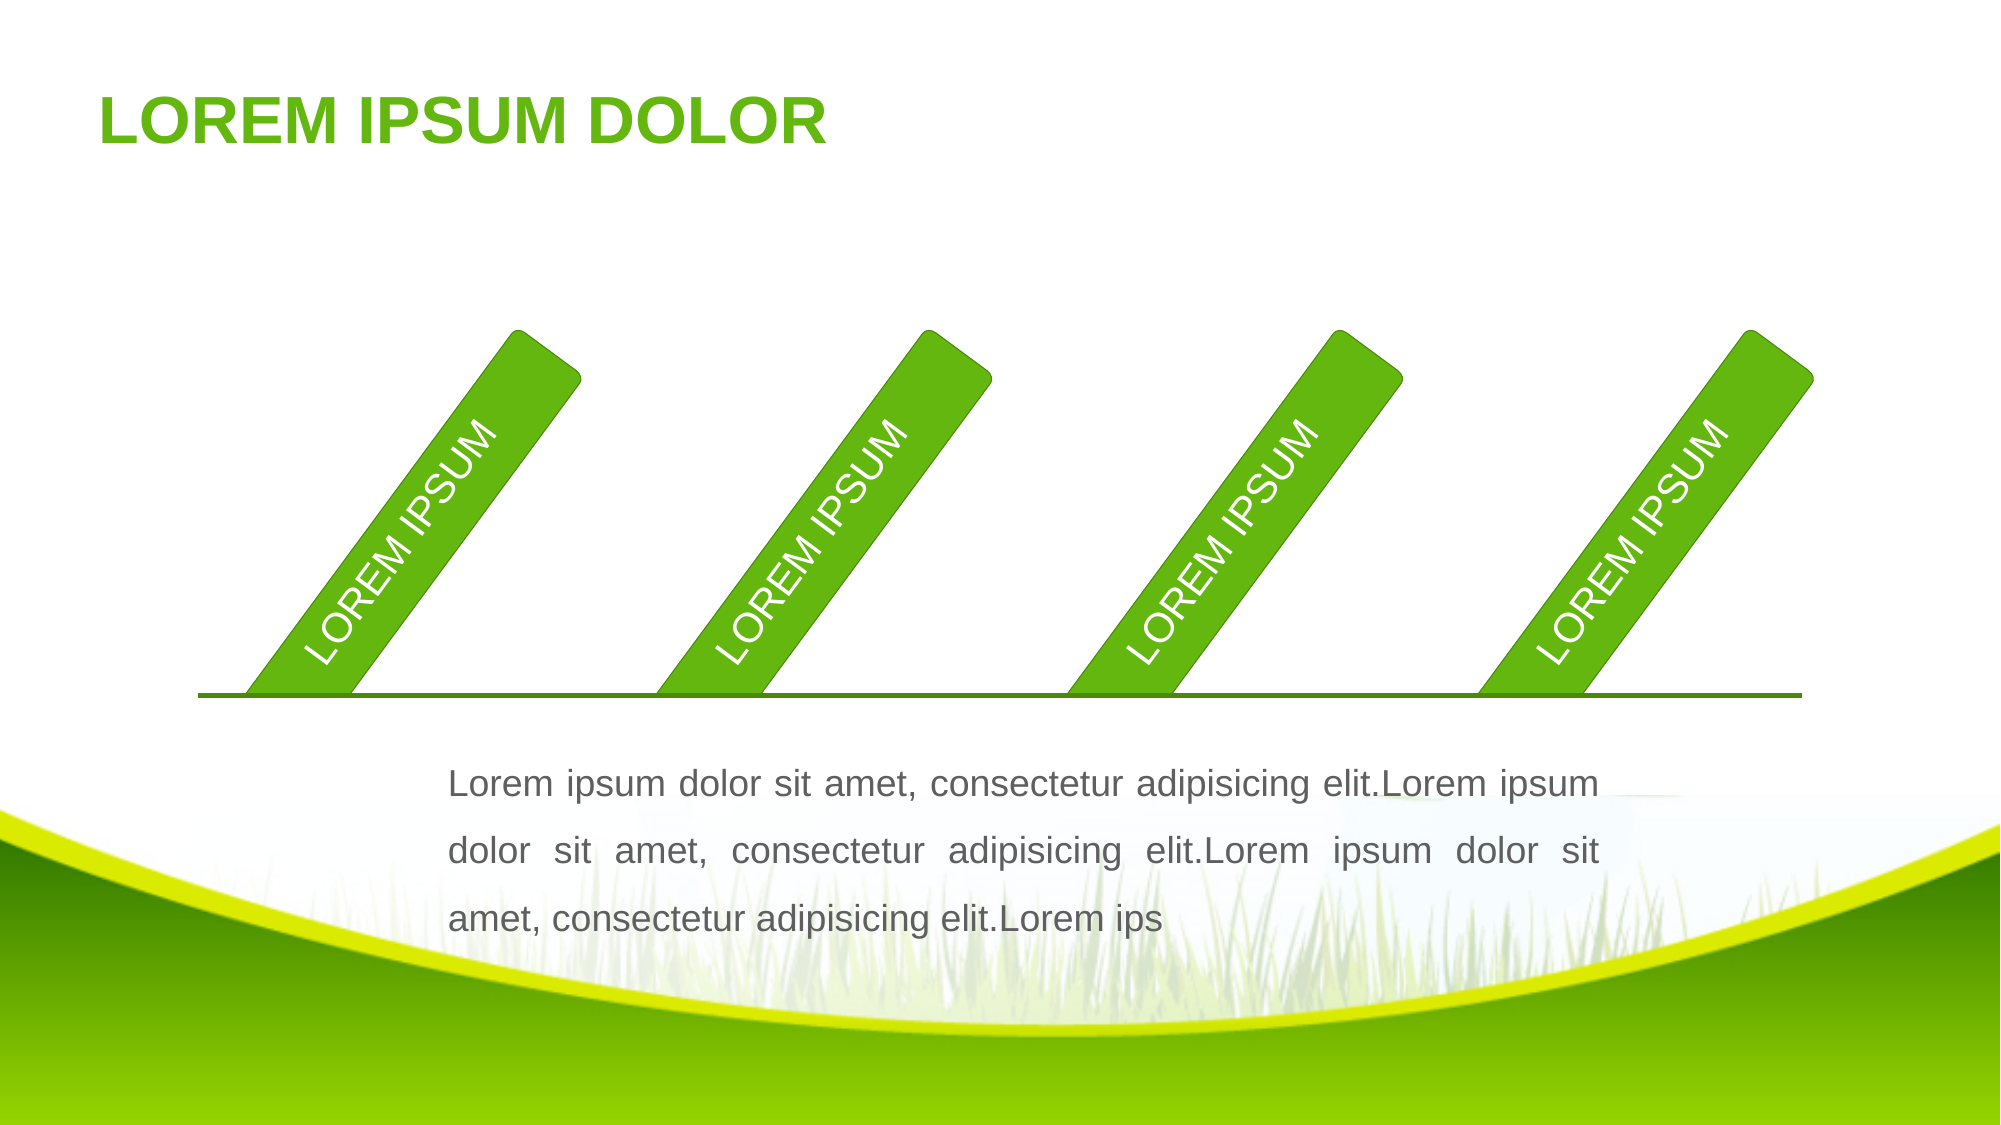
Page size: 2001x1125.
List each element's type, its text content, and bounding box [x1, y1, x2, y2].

text_box Lorem ipsum dolor sit amet, consectetur adipisicing elit.Lorem ipsum dolor sit amet, consectetur adipisicing elit.Lorem ipsum dolor sit amet, consectetur adipisicing elit.Lorem ips [433, 729, 1615, 1022]
text_box LOREM IPSUM [1477, 329, 1815, 693]
text_box LOREM IPSUM DOLOR [83, 51, 1269, 166]
text_box LOREM IPSUM [245, 329, 582, 693]
text_box LOREM IPSUM [1066, 329, 1404, 693]
picture [0, 795, 2000, 1125]
text_box LOREM IPSUM [655, 329, 993, 693]
